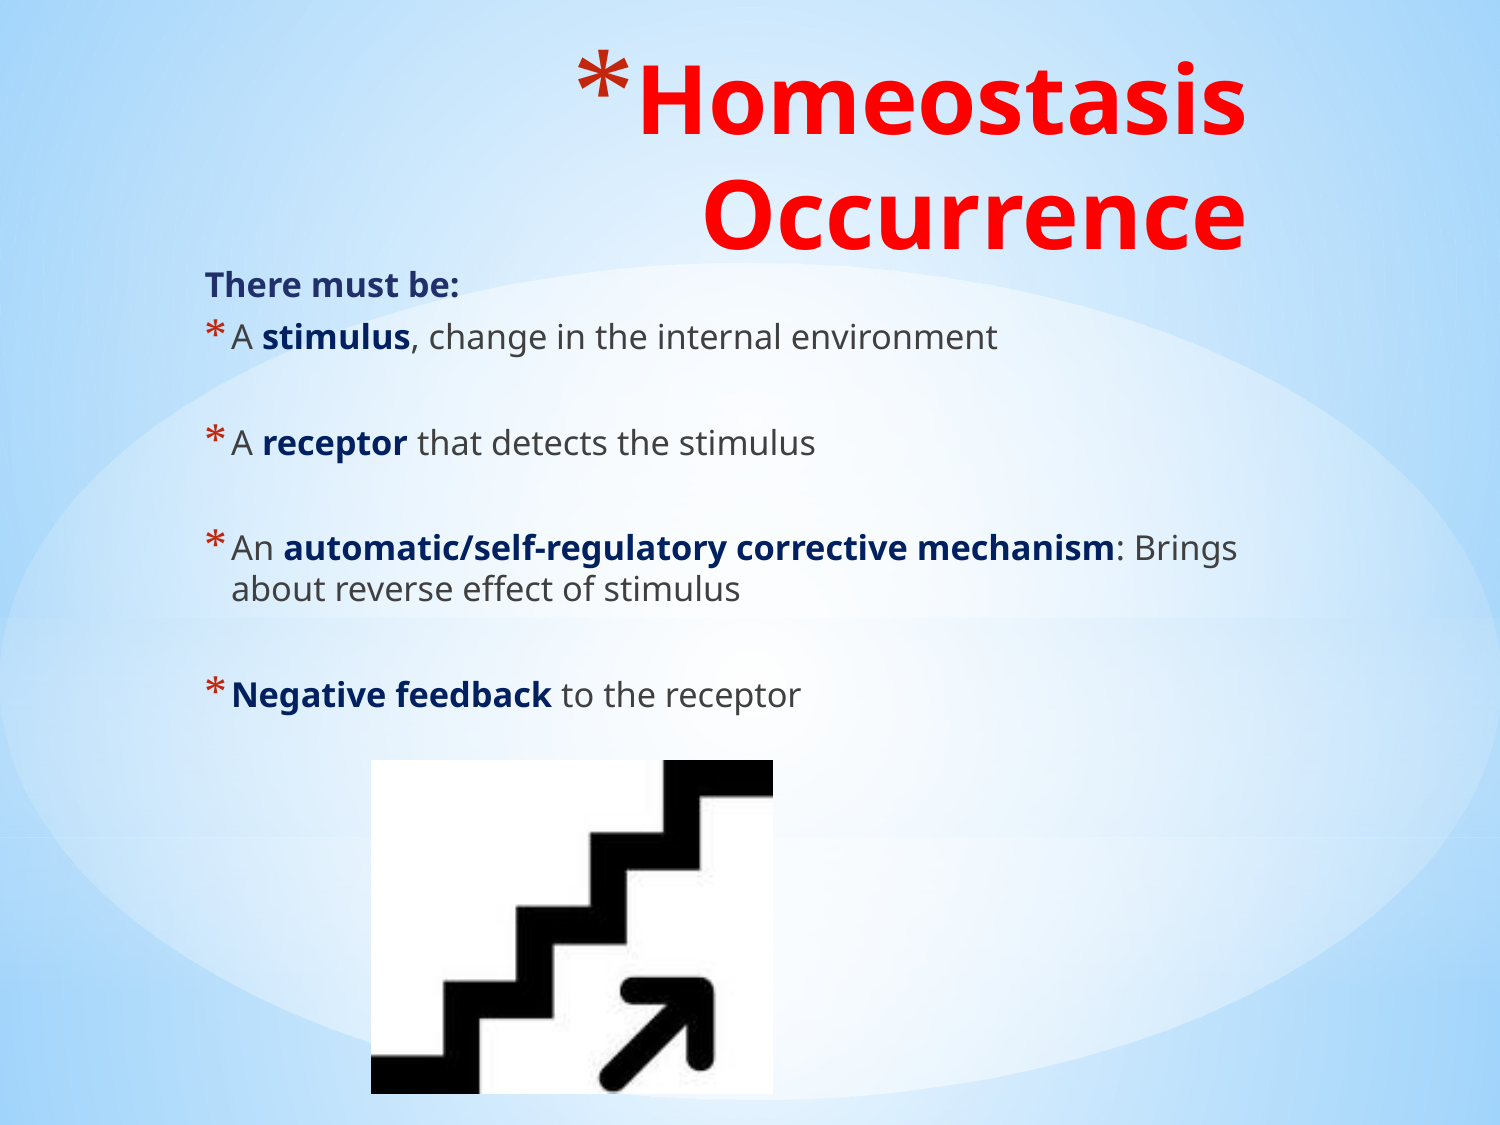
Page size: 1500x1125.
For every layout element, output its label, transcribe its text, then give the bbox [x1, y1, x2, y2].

title Homeostasis Occurrence [194, 30, 1264, 219]
list There must be: A stimulus, change in the internal environment A receptor that detects the stimulus An automatic/self-regulatory corrective mechanism: Brings about reverse effect of stimulus Negative feedback to the receptor [183, 255, 1306, 723]
picture [371, 760, 774, 1095]
